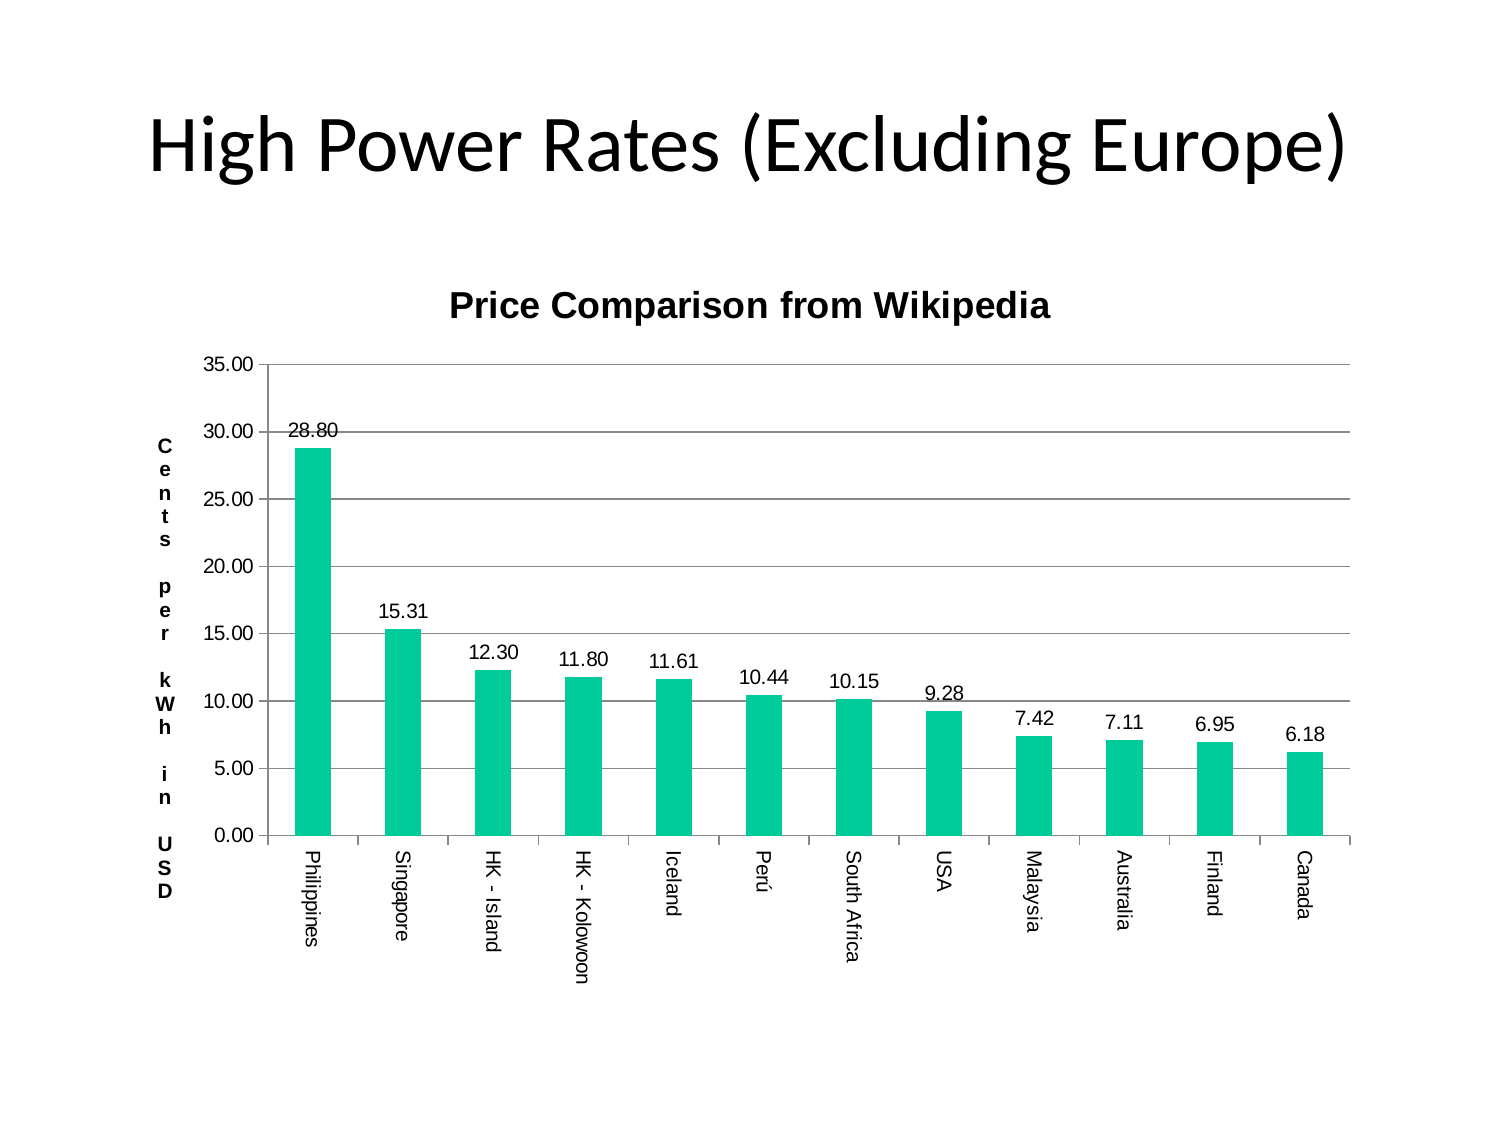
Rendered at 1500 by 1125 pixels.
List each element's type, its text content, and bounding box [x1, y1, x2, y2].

title High Power Rates (Excluding Europe) [75, 45, 1425, 233]
chart [124, 249, 1376, 1001]
